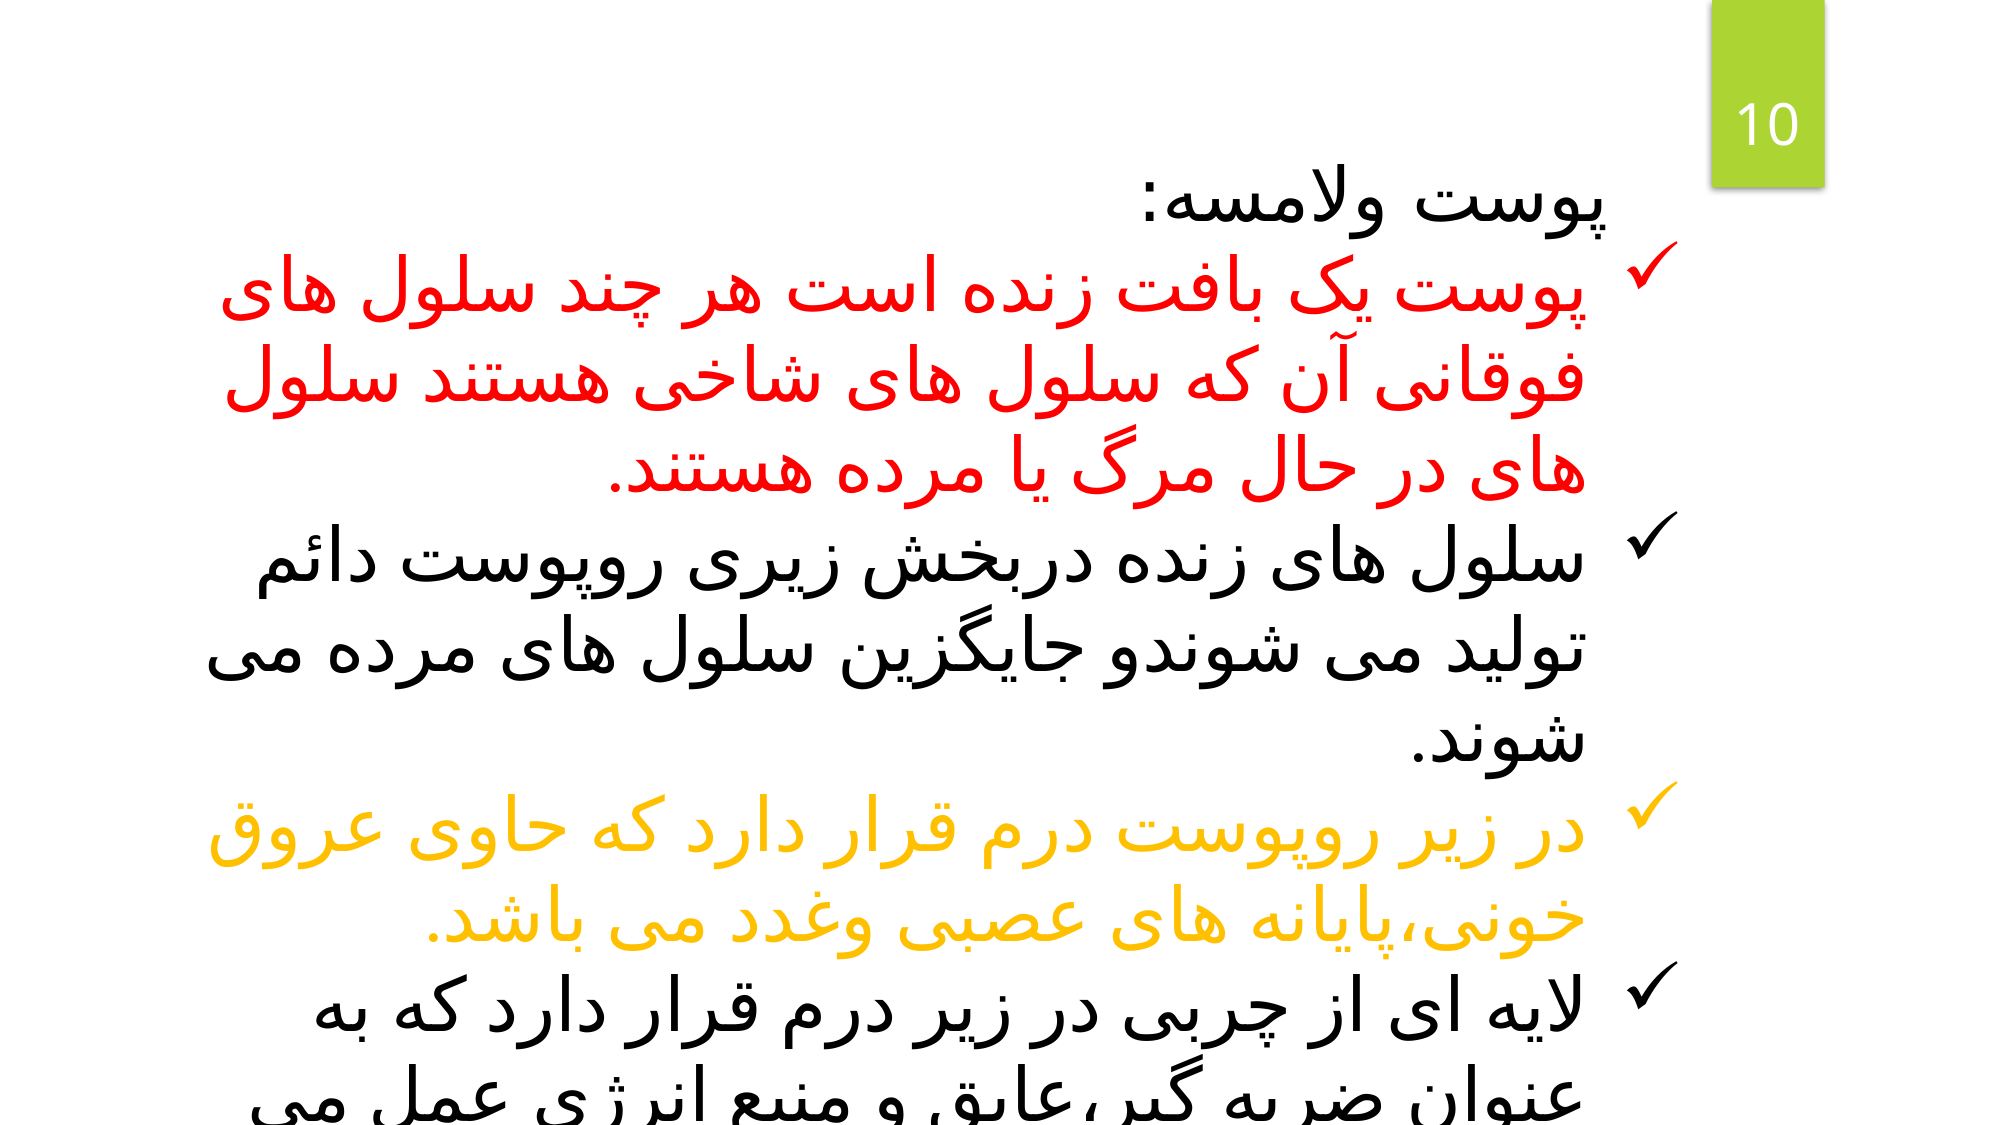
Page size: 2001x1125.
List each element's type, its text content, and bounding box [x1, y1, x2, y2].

text_box پوست ولامسه: پوست یک بافت زنده است هر چند سلول های فوقانی آن که سلول های شاخی هستند سلول های در حال مرگ یا مرده هستند. سلول های زنده دربخش زیری روپوست دائم تولید می شوندو جایگزین سلول های مرده می شوند. در زیر روپوست درم قرار دارد که حاوی عروق خونی،پایانه های عصبی وغدد می باشد. لایه ای از چربی در زیر درم قرار دارد که به عنوان ضربه گیر،عایق و منبع انرژی عمل می کند. [162, 139, 1699, 1125]
slide_number 10 [1698, 48, 1836, 175]
